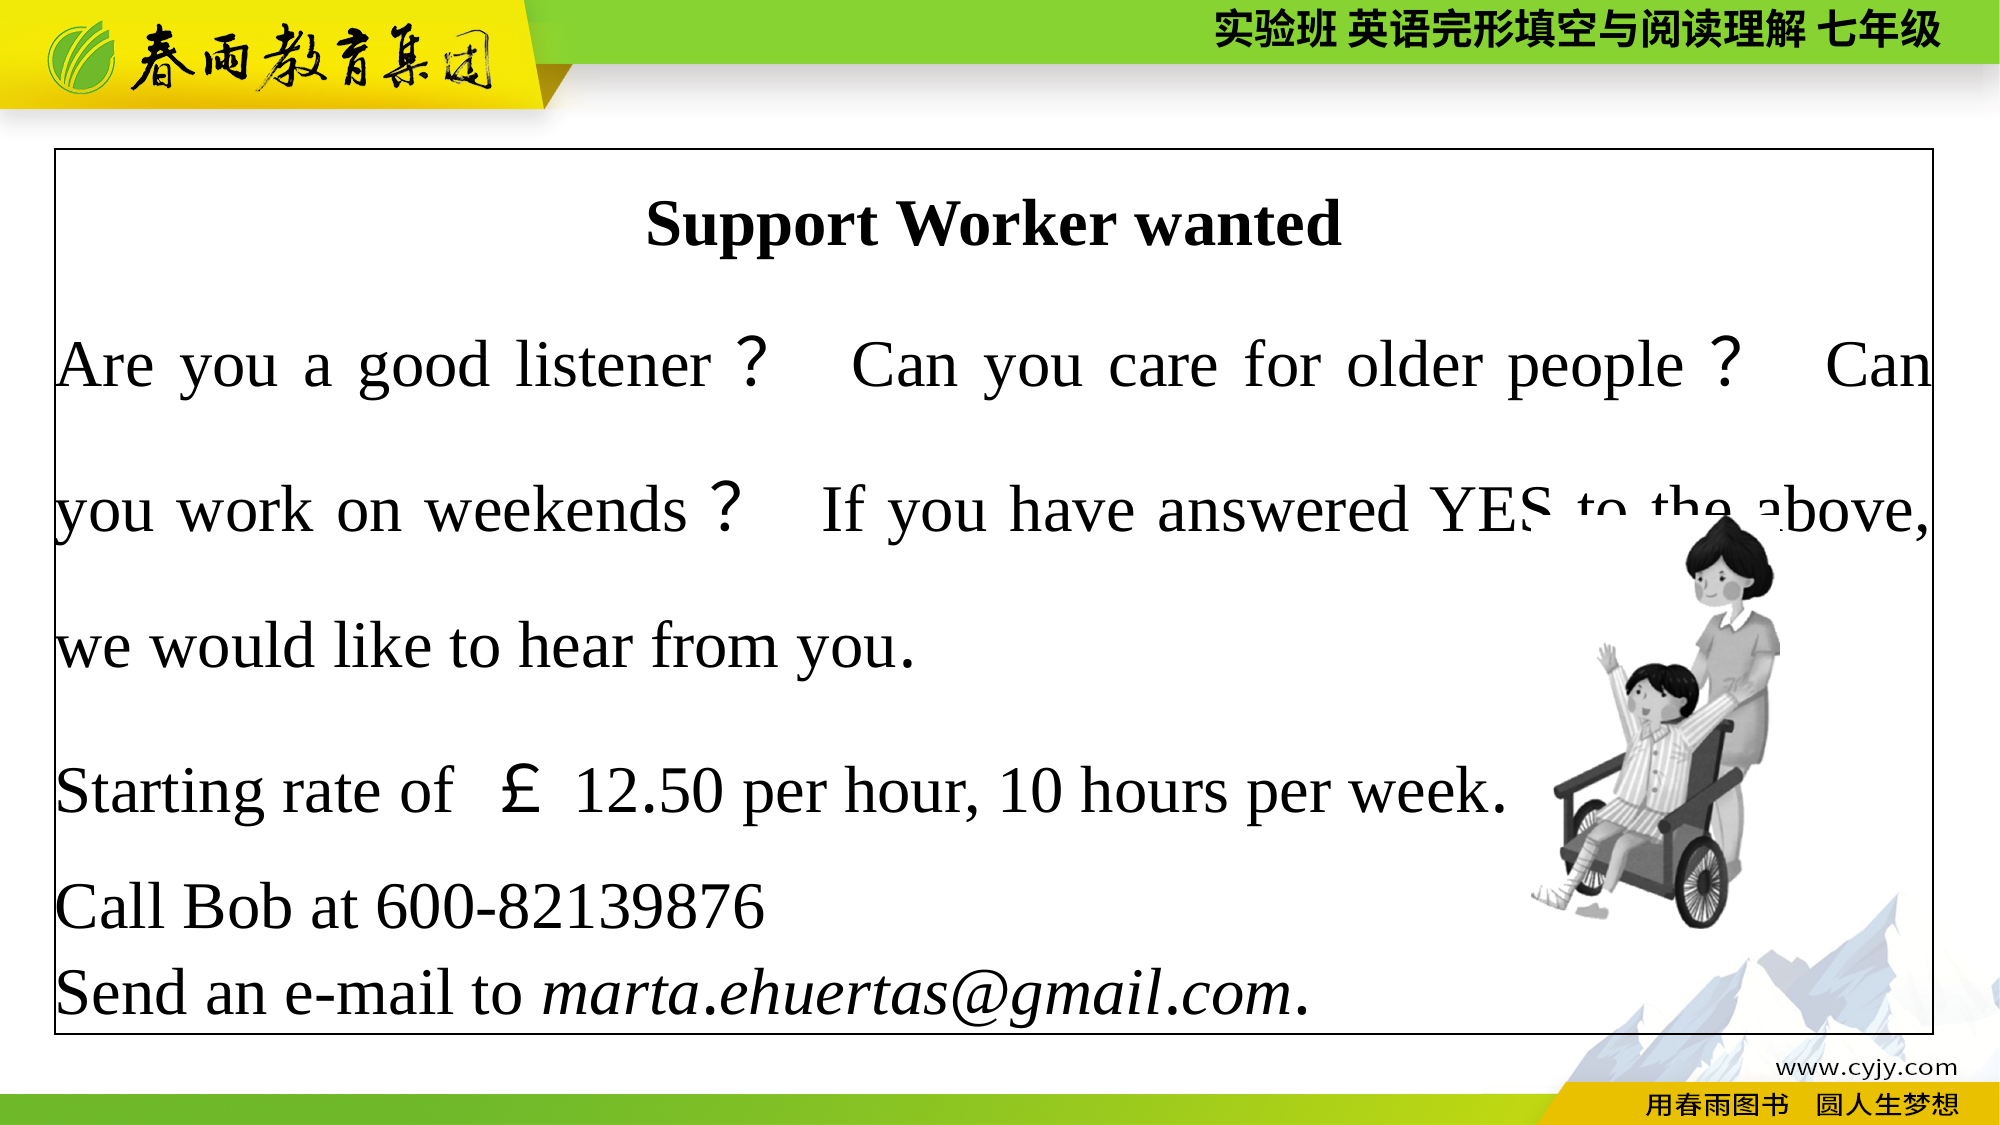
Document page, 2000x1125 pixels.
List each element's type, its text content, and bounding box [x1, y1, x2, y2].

picture [0, 0, 2000, 1125]
table_header Support Worker wanted Are you a good listener？ Can you care for older people？ Can you work on weekends？ If you have answered YES to the above, we would like to hear from you. Starting rate of ￡12.50 per hour, 10 hours per week. Call Bob at 600-82139876 Send an e-mail to marta.ehuertas@gmail.com. [56, 150, 1932, 1033]
